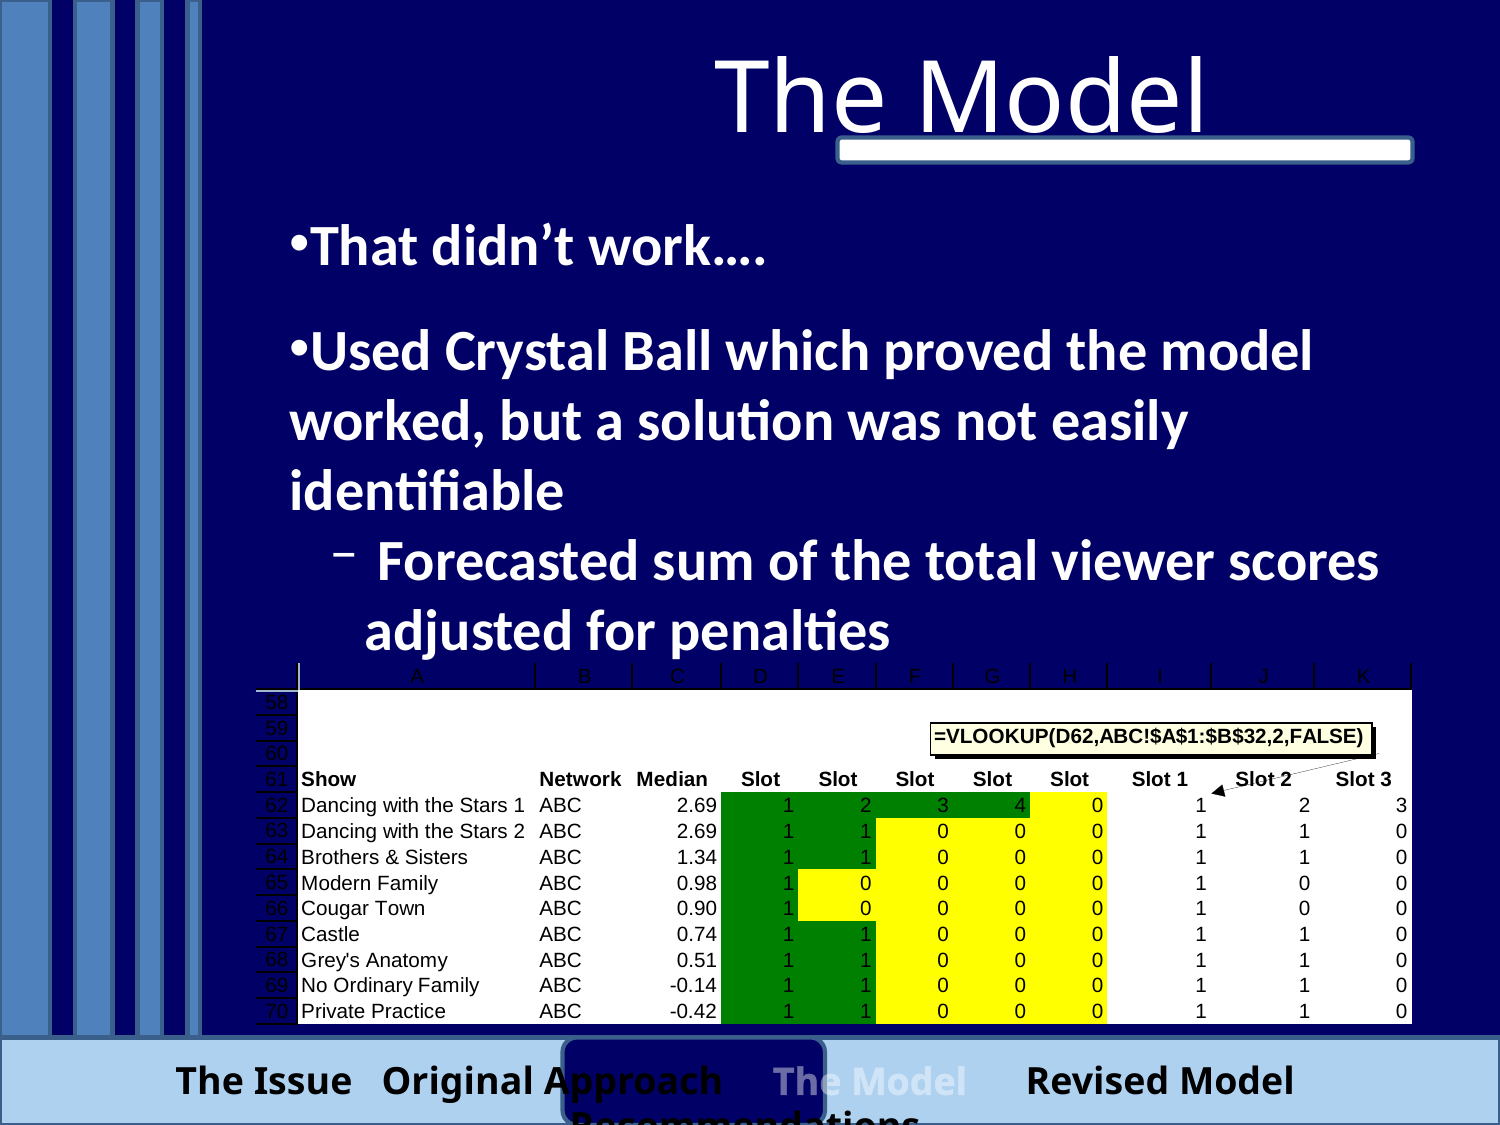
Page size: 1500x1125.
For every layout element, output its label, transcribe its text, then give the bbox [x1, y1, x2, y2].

text_box [0, 0, 52, 1035]
text_box The Model [699, 24, 1463, 160]
text_box [815, 1035, 1500, 1049]
text_box The Issue Original Approach The Model Revised Model Recommendations [0, 1049, 1500, 1125]
text_box [560, 1035, 827, 1049]
text_box [185, 0, 202, 1035]
text_box [835, 135, 1415, 165]
picture [253, 661, 1413, 1026]
text_box [135, 0, 164, 1035]
text_box That didn’t work…. Used Crystal Ball which proved the model worked, but a solution was not easily identifiable Forecasted sum of the total viewer scores adjusted for penalties [274, 199, 1400, 659]
text_box [0, 1035, 572, 1049]
text_box [73, 0, 115, 1035]
